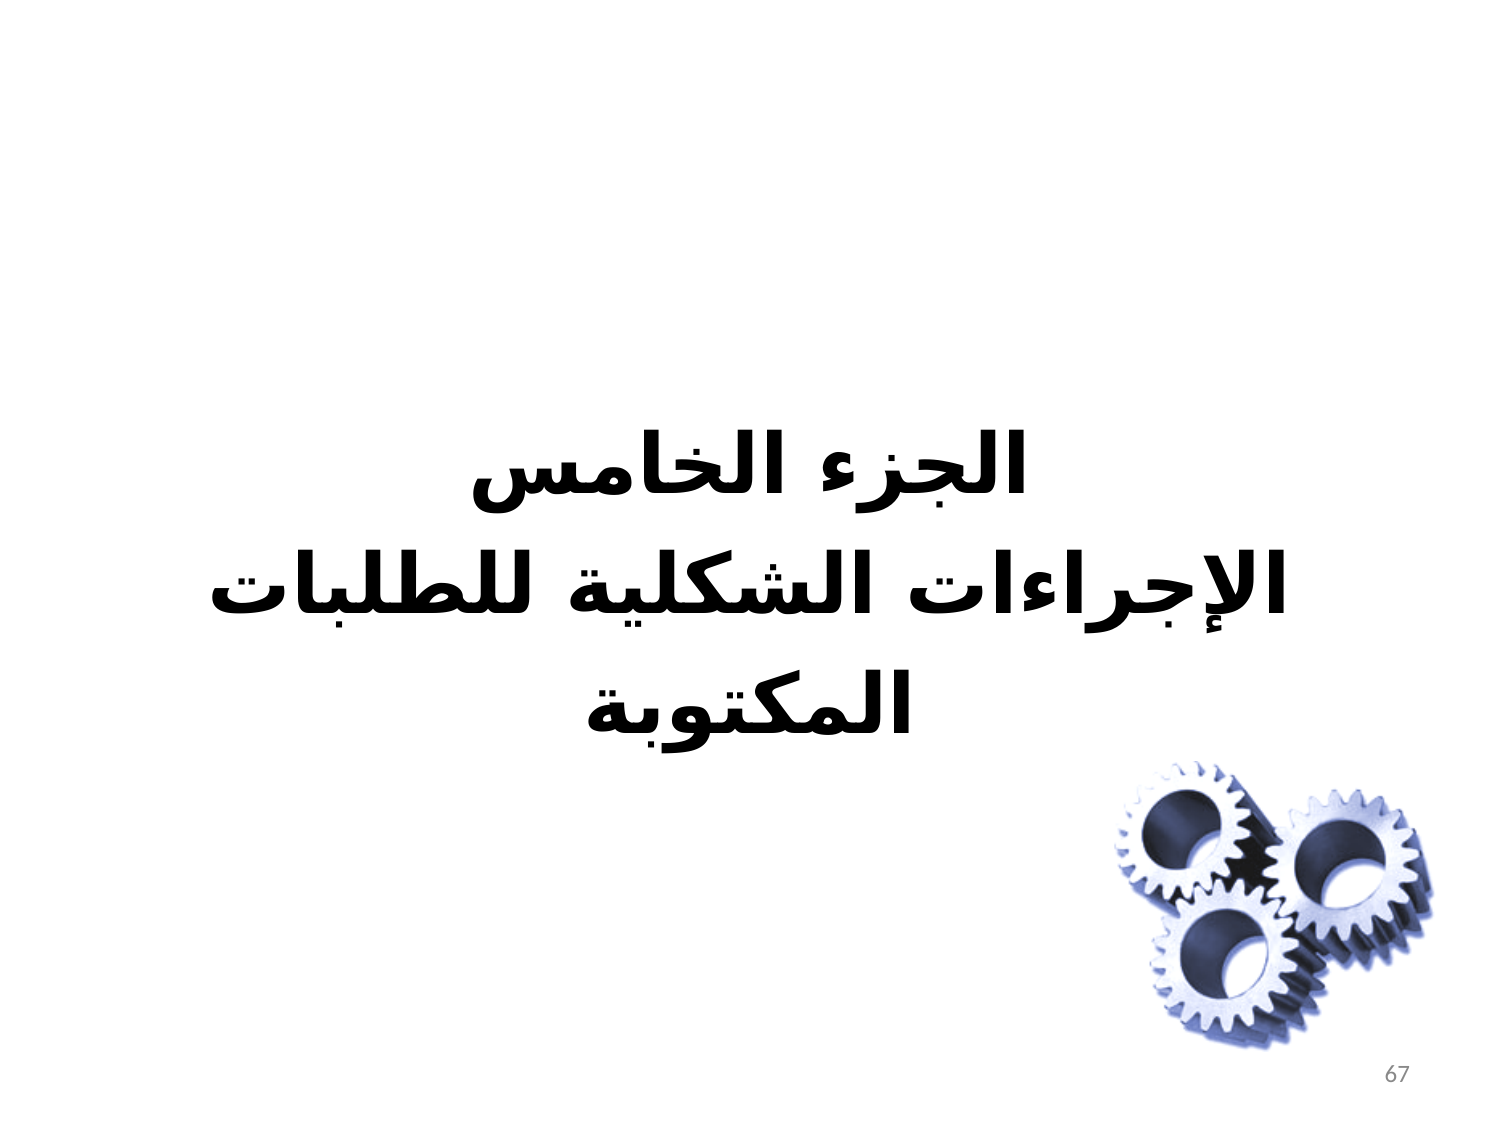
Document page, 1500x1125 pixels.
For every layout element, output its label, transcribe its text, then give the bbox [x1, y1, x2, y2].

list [1112, 761, 1436, 1052]
title الجزء الخامس الإجراءات الشكلية للطلبات المكتوبة [75, 453, 1425, 688]
slide_number 67 [1074, 1042, 1425, 1103]
